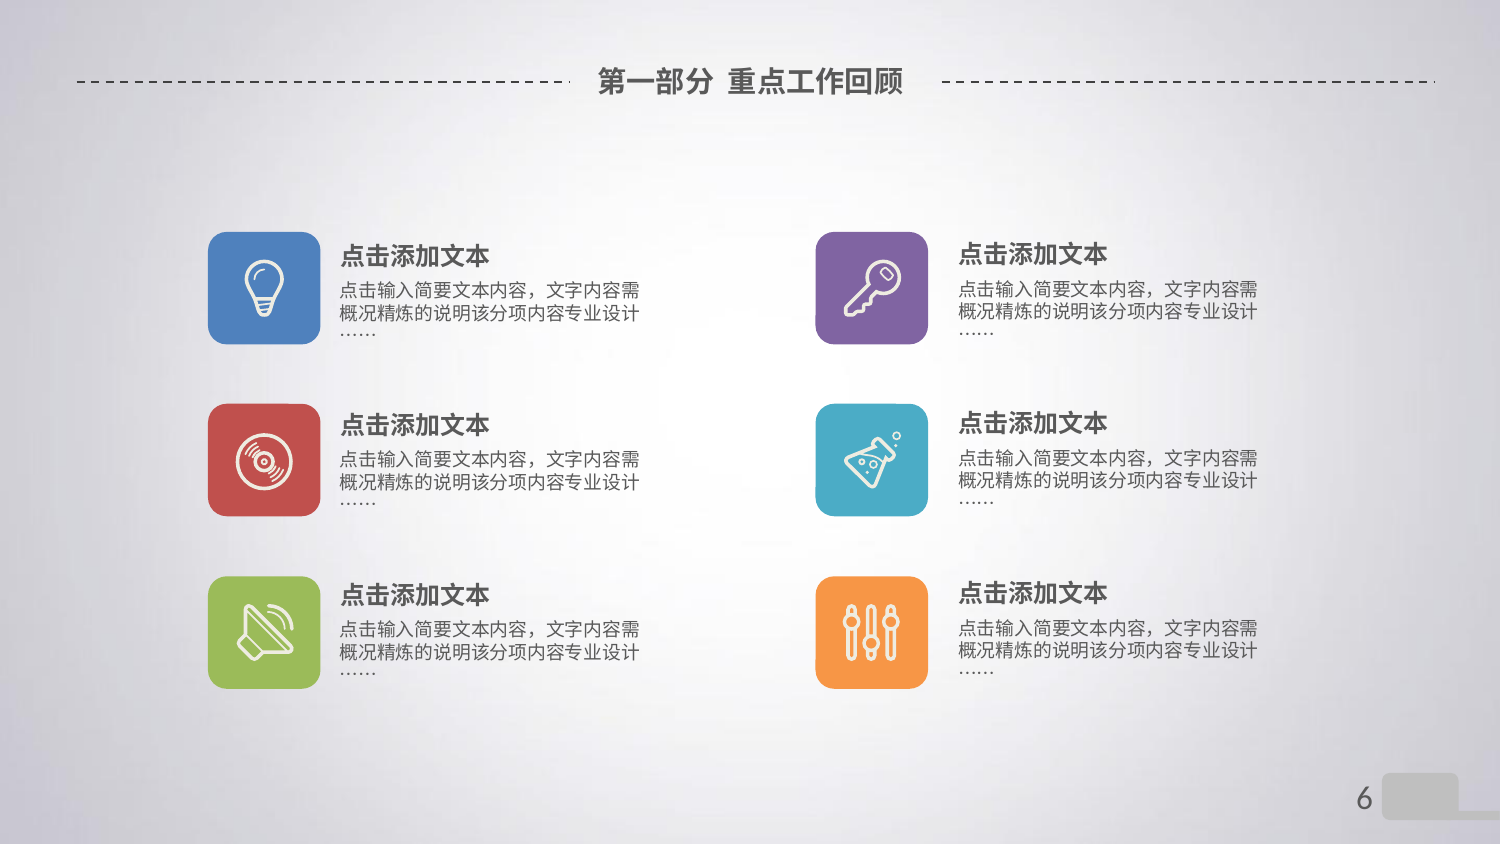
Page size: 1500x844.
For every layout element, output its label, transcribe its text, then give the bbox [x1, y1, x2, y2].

text_box 点击输入简要文本内容，文字内容需概况精炼的说明该分项内容专业设计…… [324, 610, 667, 693]
title 第一部分 重点工作回顾 [18, 52, 1483, 110]
text_box 点击添加文本 [944, 231, 1124, 269]
text_box 点击输入简要文本内容，文字内容需概况精炼的说明该分项内容专业设计…… [943, 608, 1286, 692]
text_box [815, 403, 929, 517]
text_box 点击输入简要文本内容，文字内容需概况精炼的说明该分项内容专业设计…… [324, 271, 667, 354]
text_box 点击添加文本 [325, 402, 506, 440]
text_box 点击添加文本 [944, 570, 1124, 608]
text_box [815, 231, 929, 345]
text_box 点击输入简要文本内容，文字内容需概况精炼的说明该分项内容专业设计…… [324, 440, 667, 523]
text_box 点击添加文本 [944, 400, 1124, 439]
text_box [815, 576, 929, 690]
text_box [207, 403, 321, 517]
picture [0, 0, 1500, 844]
text_box 点击添加文本 [325, 571, 506, 610]
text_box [207, 231, 321, 345]
text_box 点击输入简要文本内容，文字内容需概况精炼的说明该分项内容专业设计…… [943, 269, 1286, 353]
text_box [207, 576, 321, 690]
text_box 点击添加文本 [325, 232, 506, 271]
text_box 点击输入简要文本内容，文字内容需概况精炼的说明该分项内容专业设计…… [943, 439, 1286, 522]
